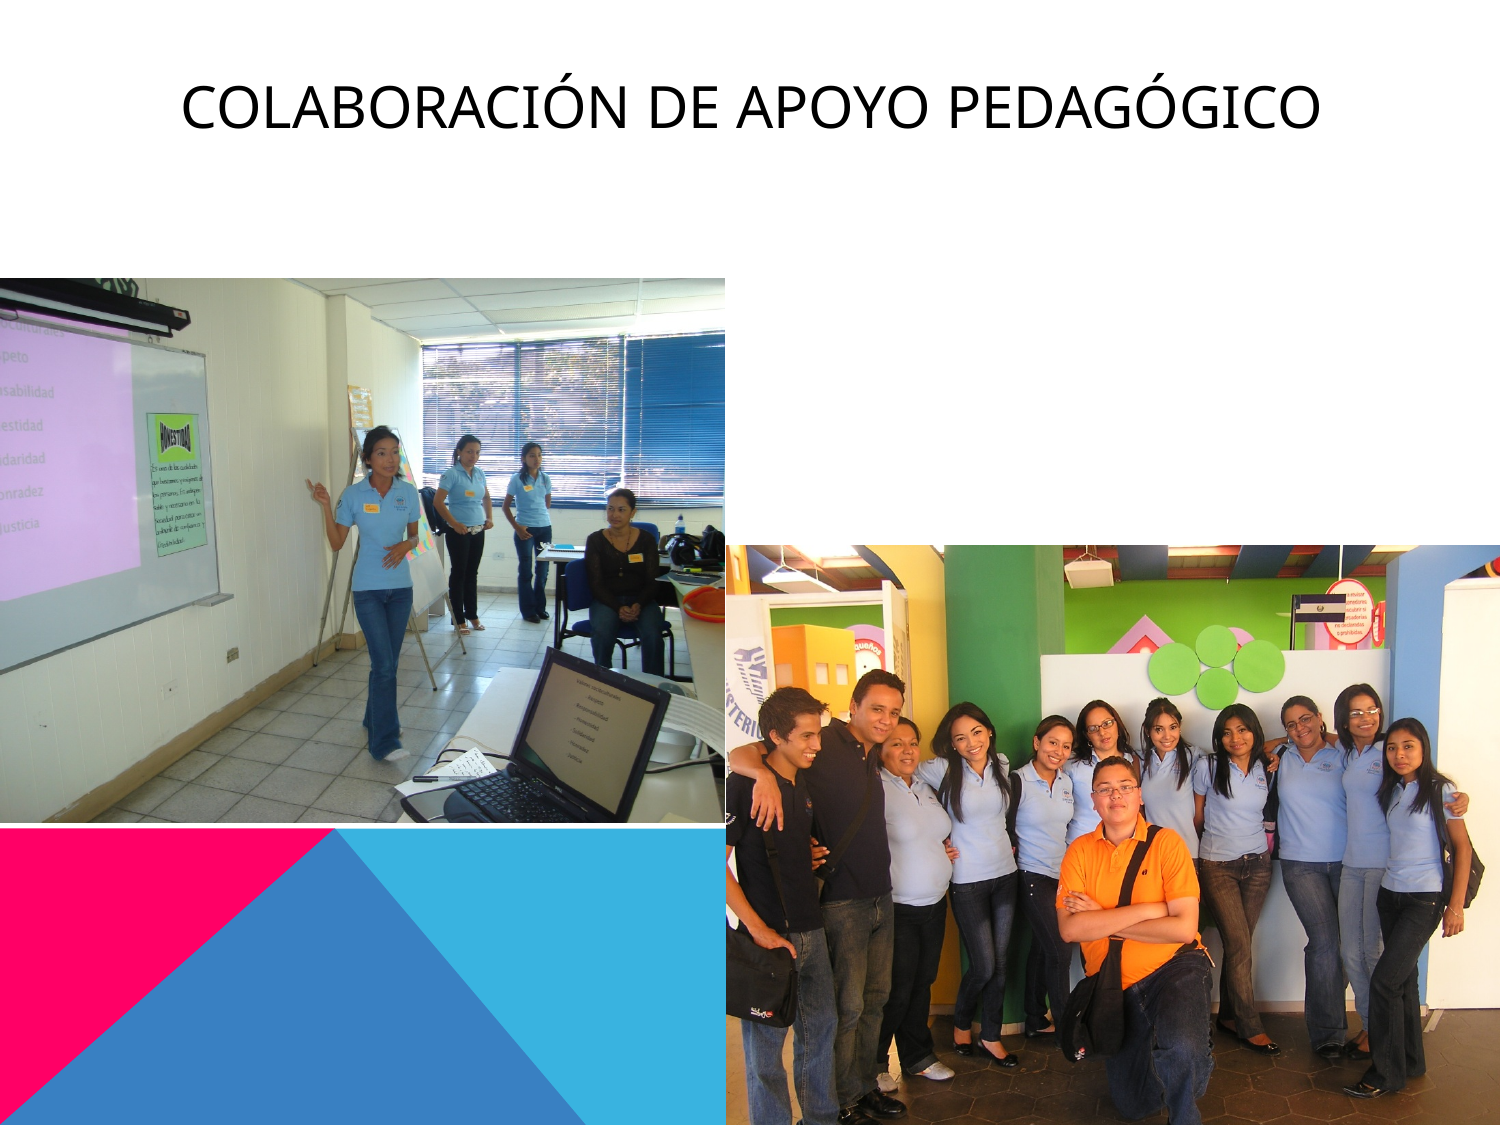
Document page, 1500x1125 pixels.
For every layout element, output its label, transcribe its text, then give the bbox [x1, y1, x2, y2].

picture [726, 545, 1500, 1125]
title Colaboración de apoyo pedagógico [135, 60, 1369, 150]
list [0, 278, 725, 823]
